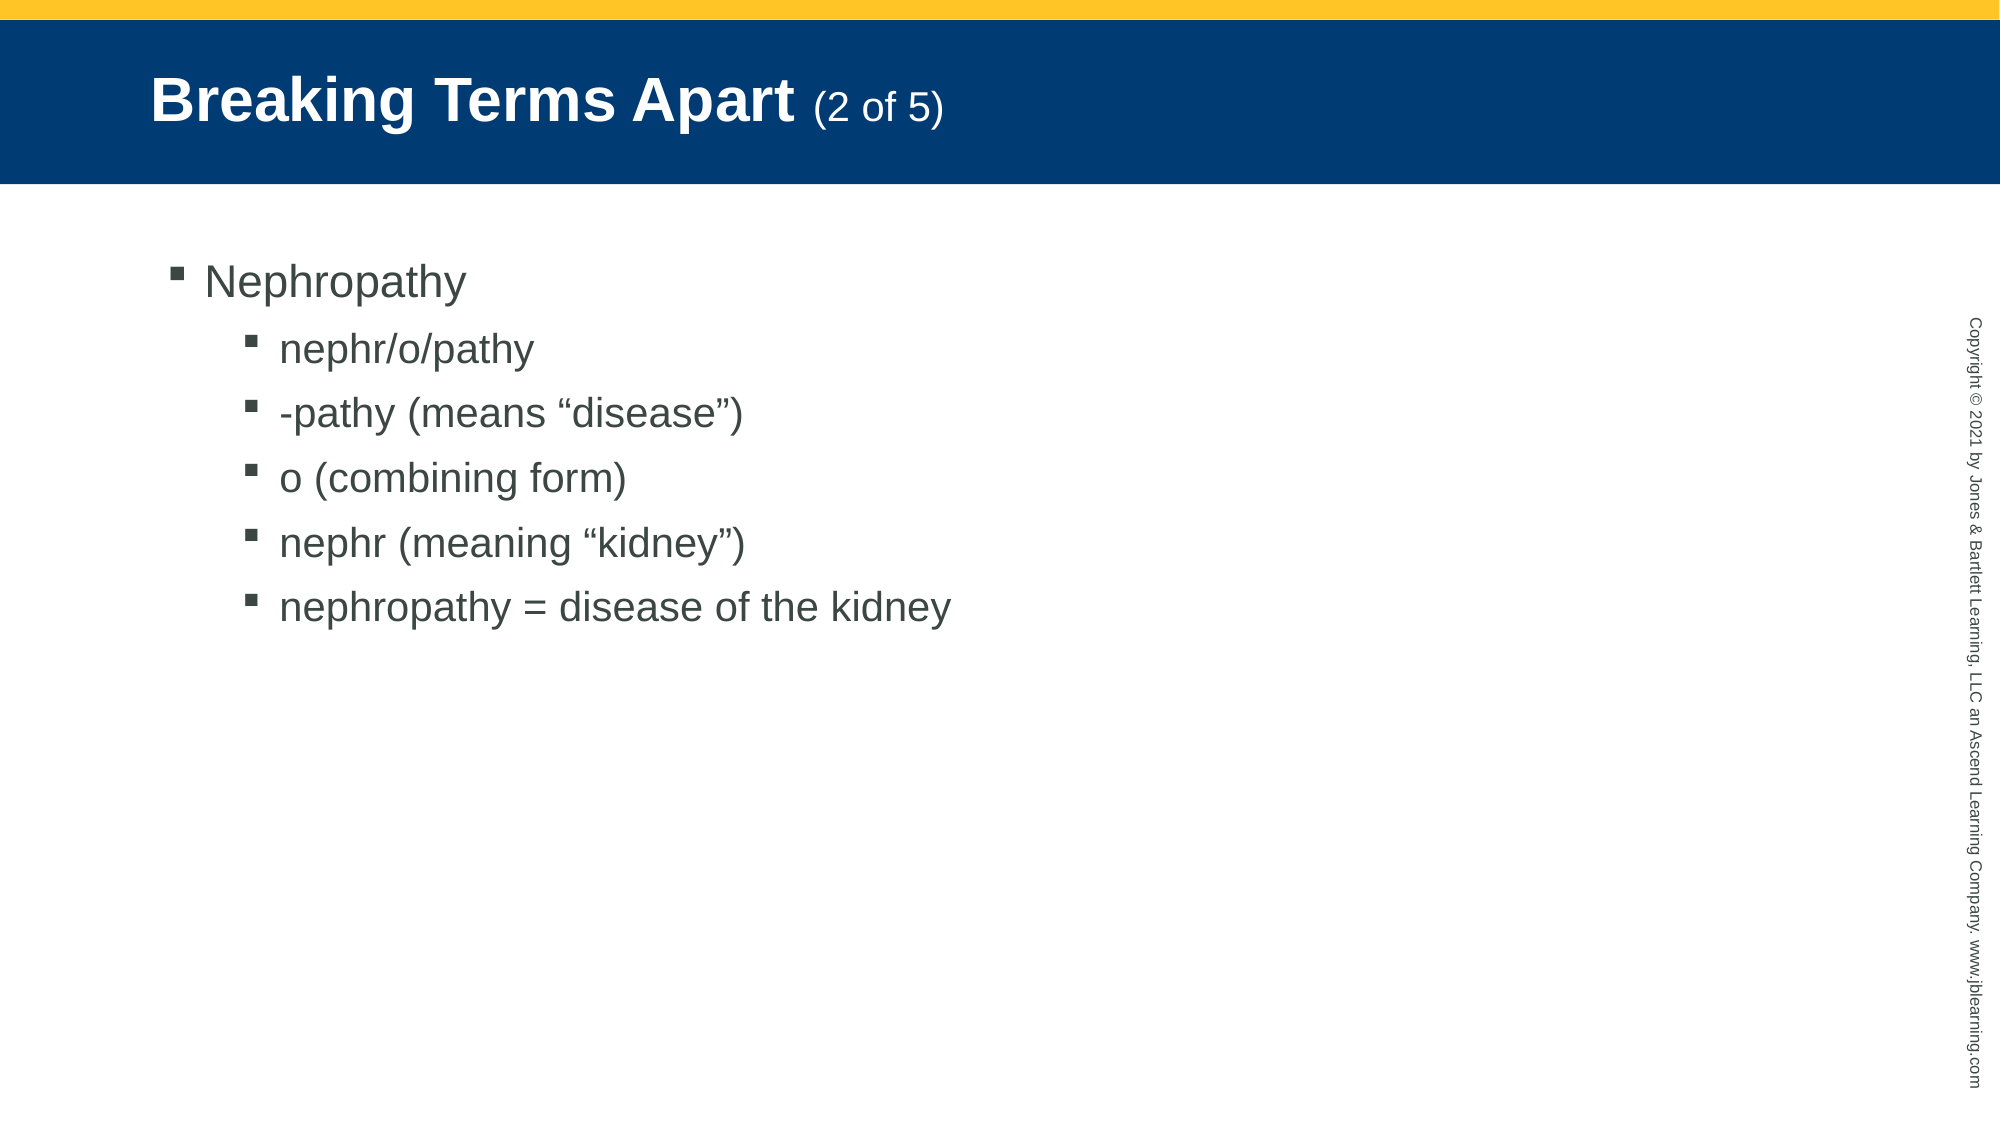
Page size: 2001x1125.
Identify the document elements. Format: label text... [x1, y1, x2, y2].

list Nephropathy nephr/o/pathy -pathy (means “disease”) o (combining form) nephr (meaning “kidney”) nephropathy = disease of the kidney [151, 244, 1840, 1016]
title Breaking Terms Apart (2 of 5) [0, 19, 2000, 185]
